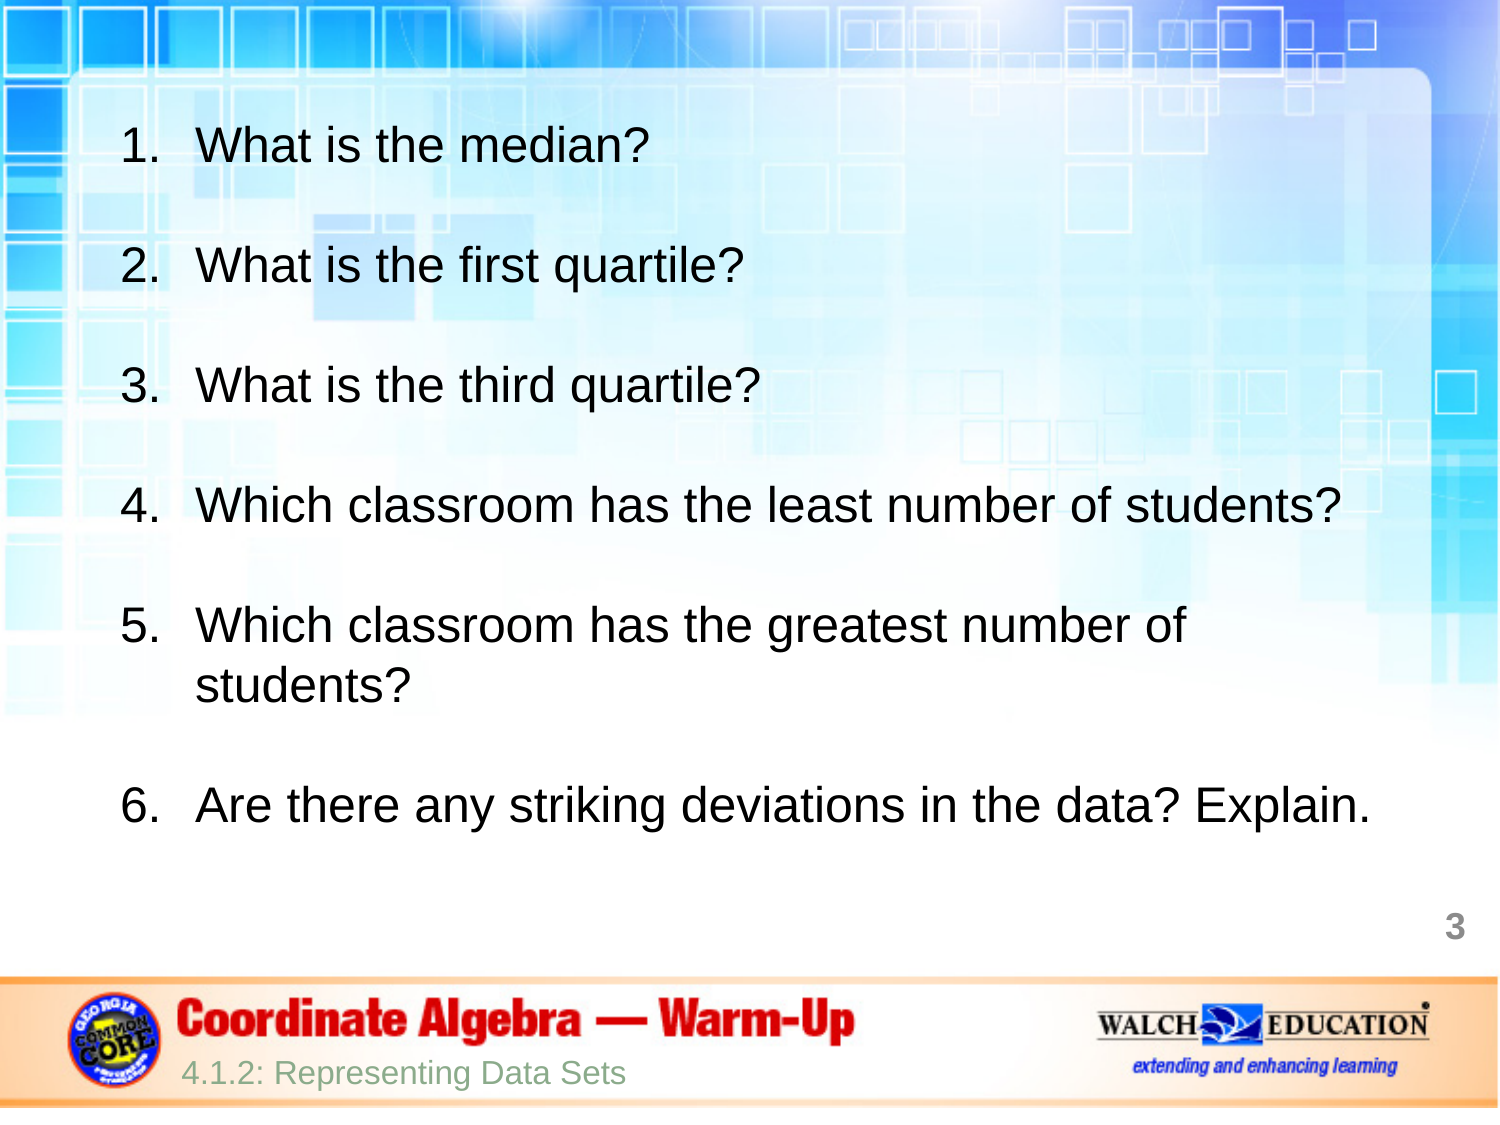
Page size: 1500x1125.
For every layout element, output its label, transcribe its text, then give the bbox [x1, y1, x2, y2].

subtitle What is the median? What is the first quartile? What is the third quartile? Which classroom has the least number of students? Which classroom has the greatest number of students? Are there any striking deviations in the data? Explain. [105, 105, 1394, 925]
picture [0, 0, 1500, 1108]
slide_number 3 [1361, 901, 1481, 949]
footer 4.1.2: Representing Data Sets [166, 1048, 1065, 1094]
